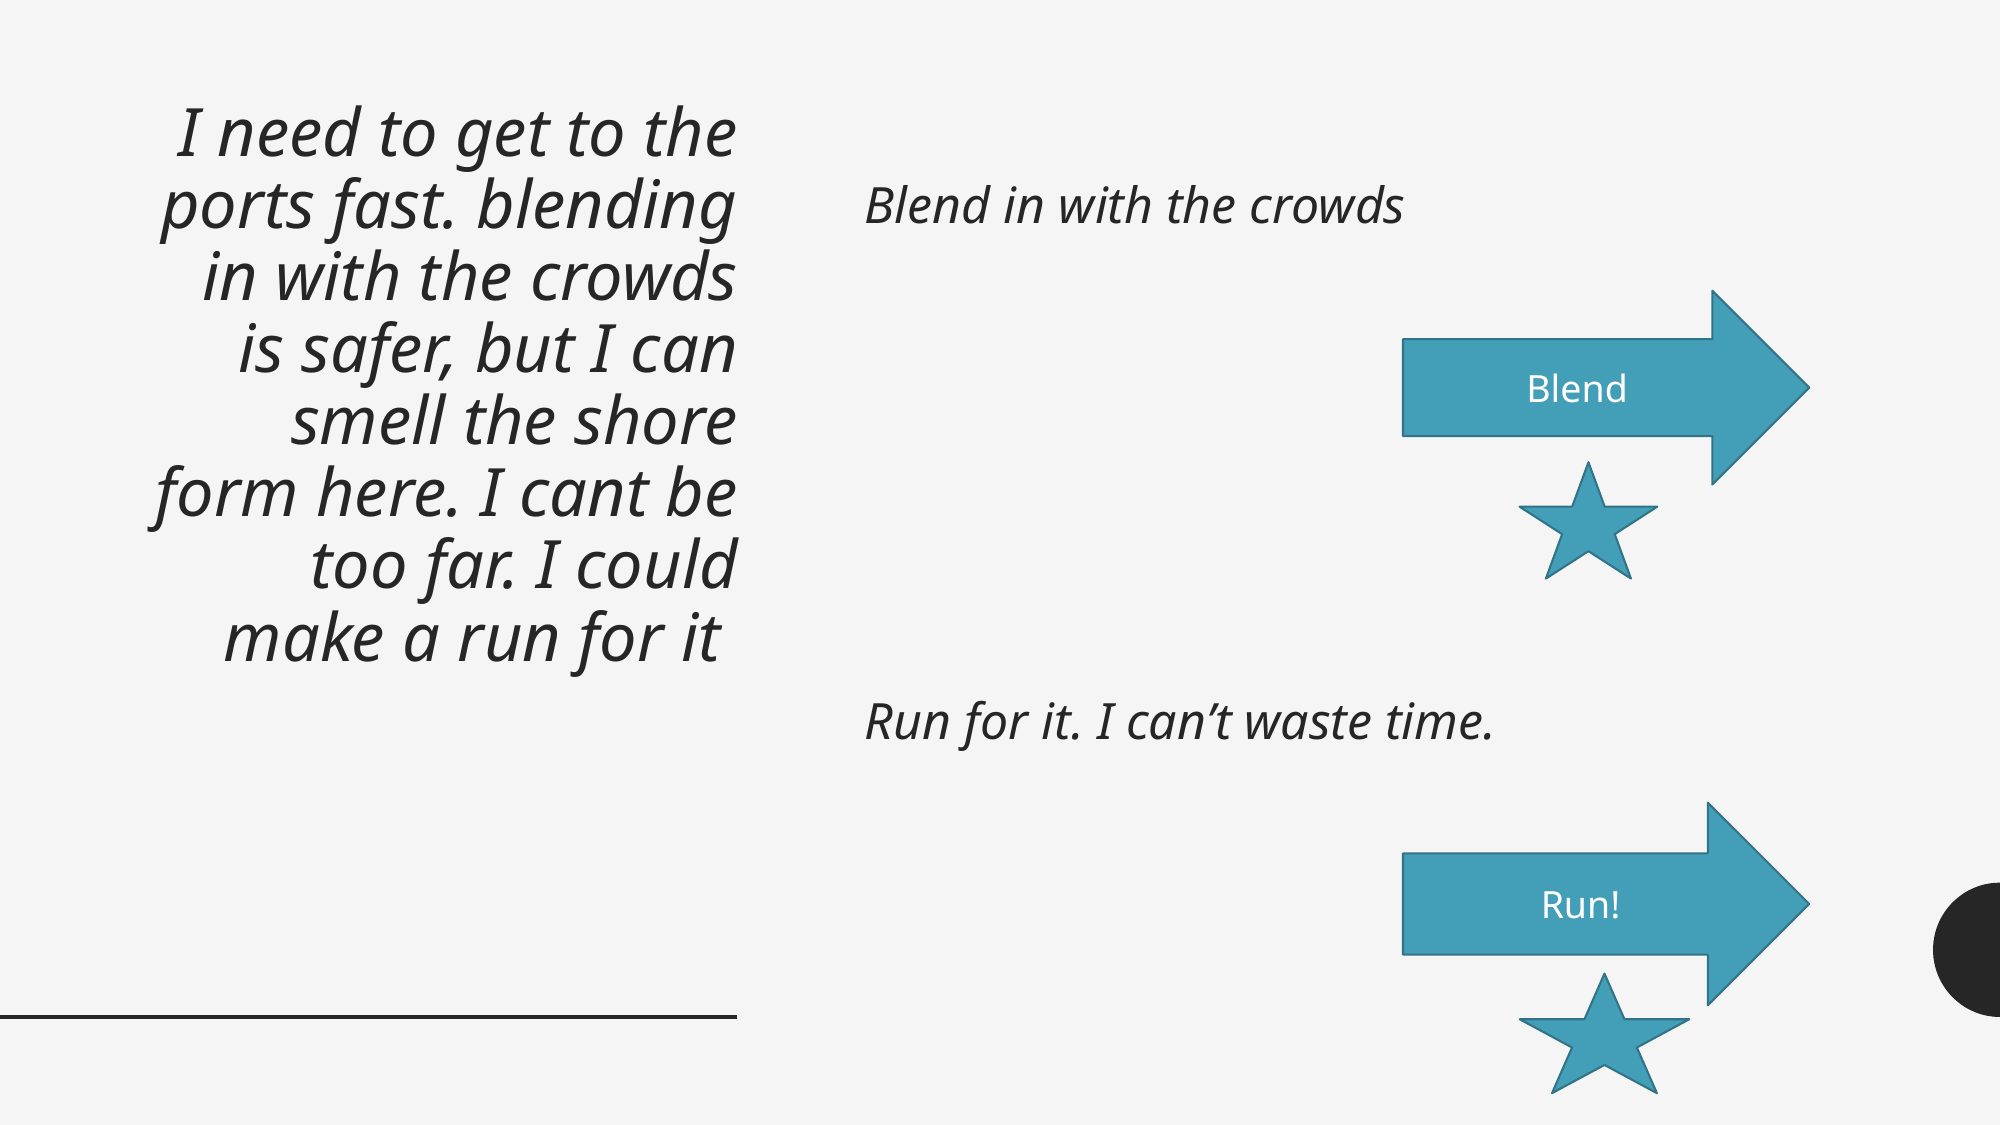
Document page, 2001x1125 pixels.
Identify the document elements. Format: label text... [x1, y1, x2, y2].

text_box Blend [1401, 289, 1810, 486]
list Blend in with the crowds [849, 91, 1875, 242]
list Run for it. I can’t waste time. [849, 607, 1875, 758]
text_box [1518, 972, 1691, 1095]
text_box Run! [1401, 801, 1810, 1007]
text_box [1518, 461, 1659, 580]
title I need to get to the ports fast. blending in with the crowds is safer, but I can smell the shore form here. I cant be too far. I could make a run for it [125, 91, 754, 905]
